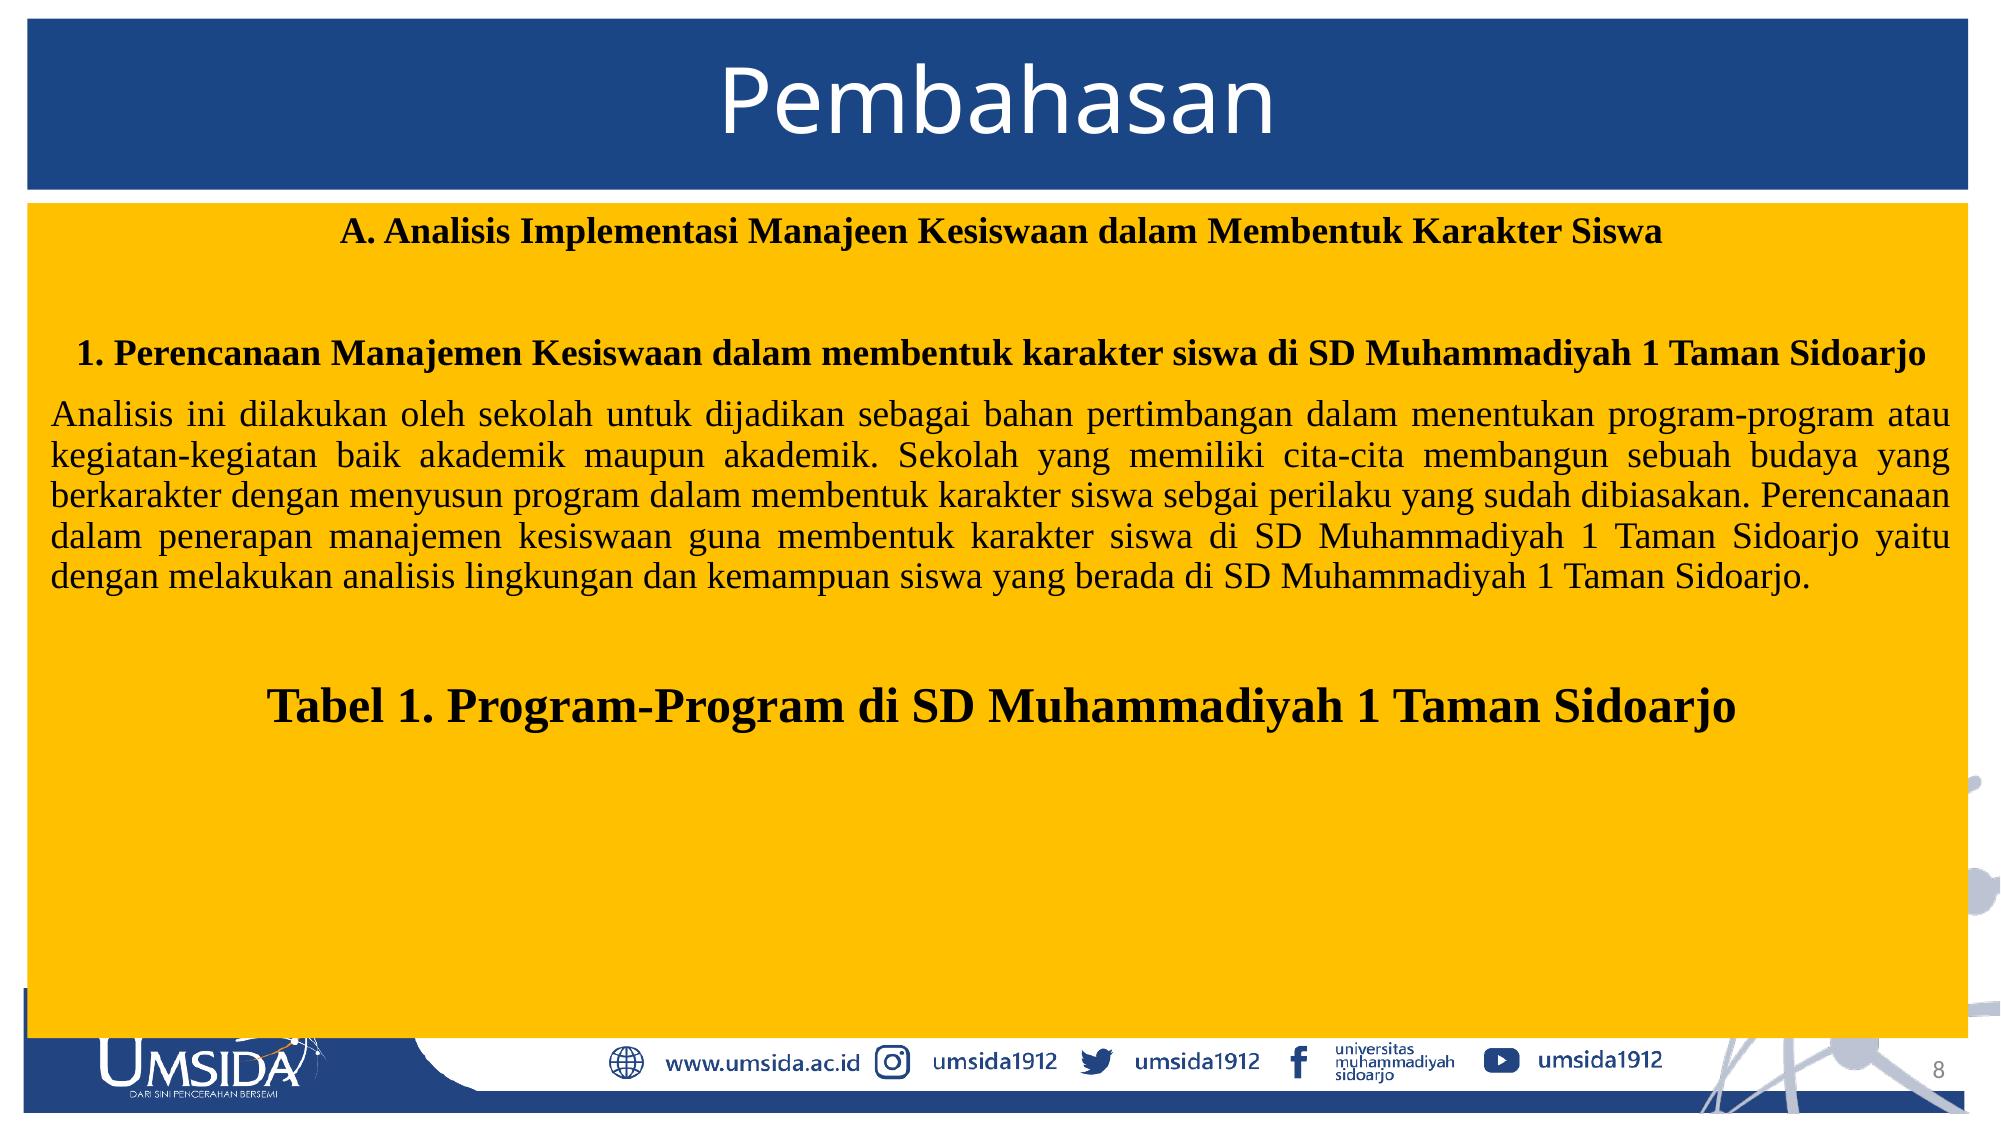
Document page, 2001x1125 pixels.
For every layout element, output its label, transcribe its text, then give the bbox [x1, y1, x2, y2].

list A. Analisis Implementasi Manajeen Kesiswaan dalam Membentuk Karakter Siswa 1. Perencanaan Manajemen Kesiswaan dalam membentuk karakter siswa di SD Muhammadiyah 1 Taman Sidoarjo Analisis ini dilakukan oleh sekolah untuk dijadikan sebagai bahan pertimbangan dalam menentukan program-program atau kegiatan-kegiatan baik akademik maupun akademik. Sekolah yang memiliki cita-cita membangun sebuah budaya yang berkarakter dengan menyusun program dalam membentuk karakter siswa sebgai perilaku yang sudah dibiasakan. Perencanaan dalam penerapan manajemen kesiswaan guna membentuk karakter siswa di SD Muhammadiyah 1 Taman Sidoarjo yaitu dengan melakukan analisis lingkungan dan kemampuan siswa yang berada di SD Muhammadiyah 1 Taman Sidoarjo. Tabel 1. Program-Program di SD Muhammadiyah 1 Taman Sidoarjo [27, 203, 1969, 1039]
title Pembahasan [27, 18, 1969, 190]
picture [23, 51, 2001, 1114]
